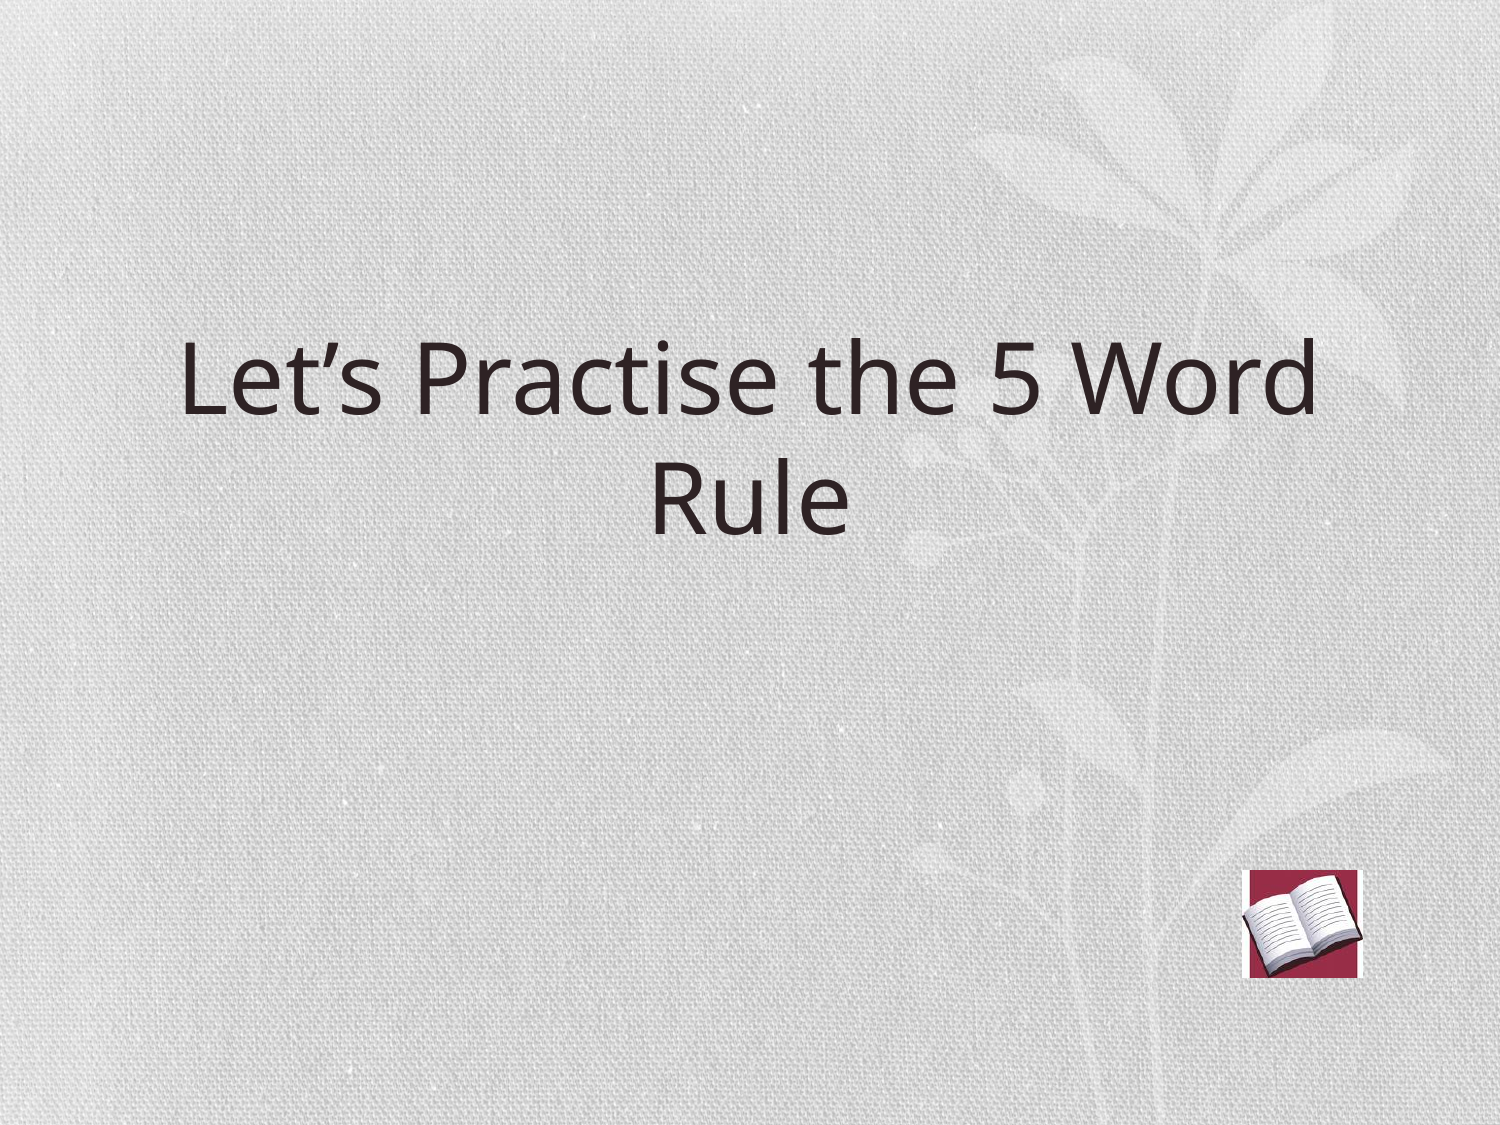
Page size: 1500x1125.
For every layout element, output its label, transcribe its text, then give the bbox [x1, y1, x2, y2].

title Let’s Practise the 5 Word Rule [75, 24, 1425, 563]
picture [1242, 870, 1363, 978]
